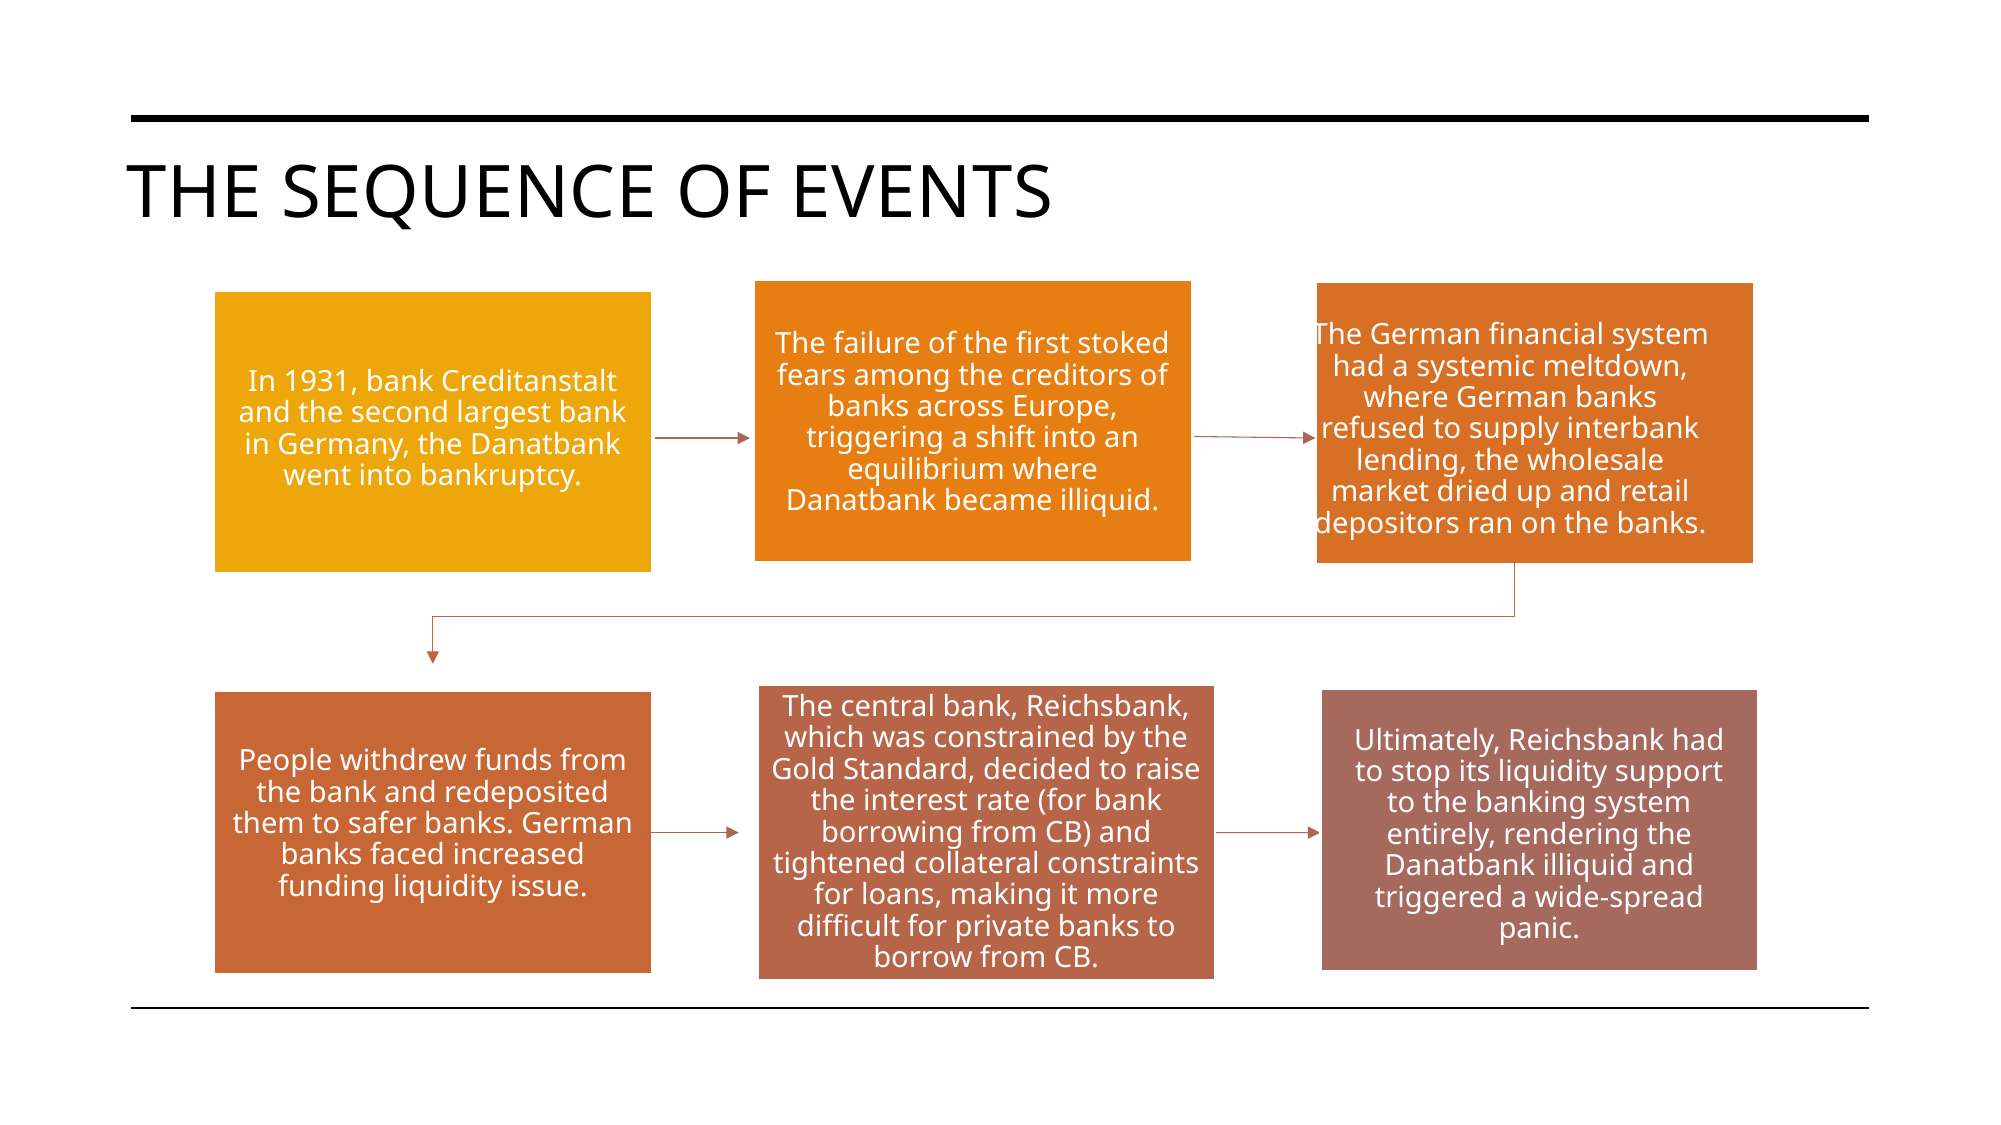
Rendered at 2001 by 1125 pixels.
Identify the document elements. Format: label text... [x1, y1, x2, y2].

title THE SEQUENCE OF EVENTS [111, 128, 1109, 250]
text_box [213, 249, 1759, 980]
